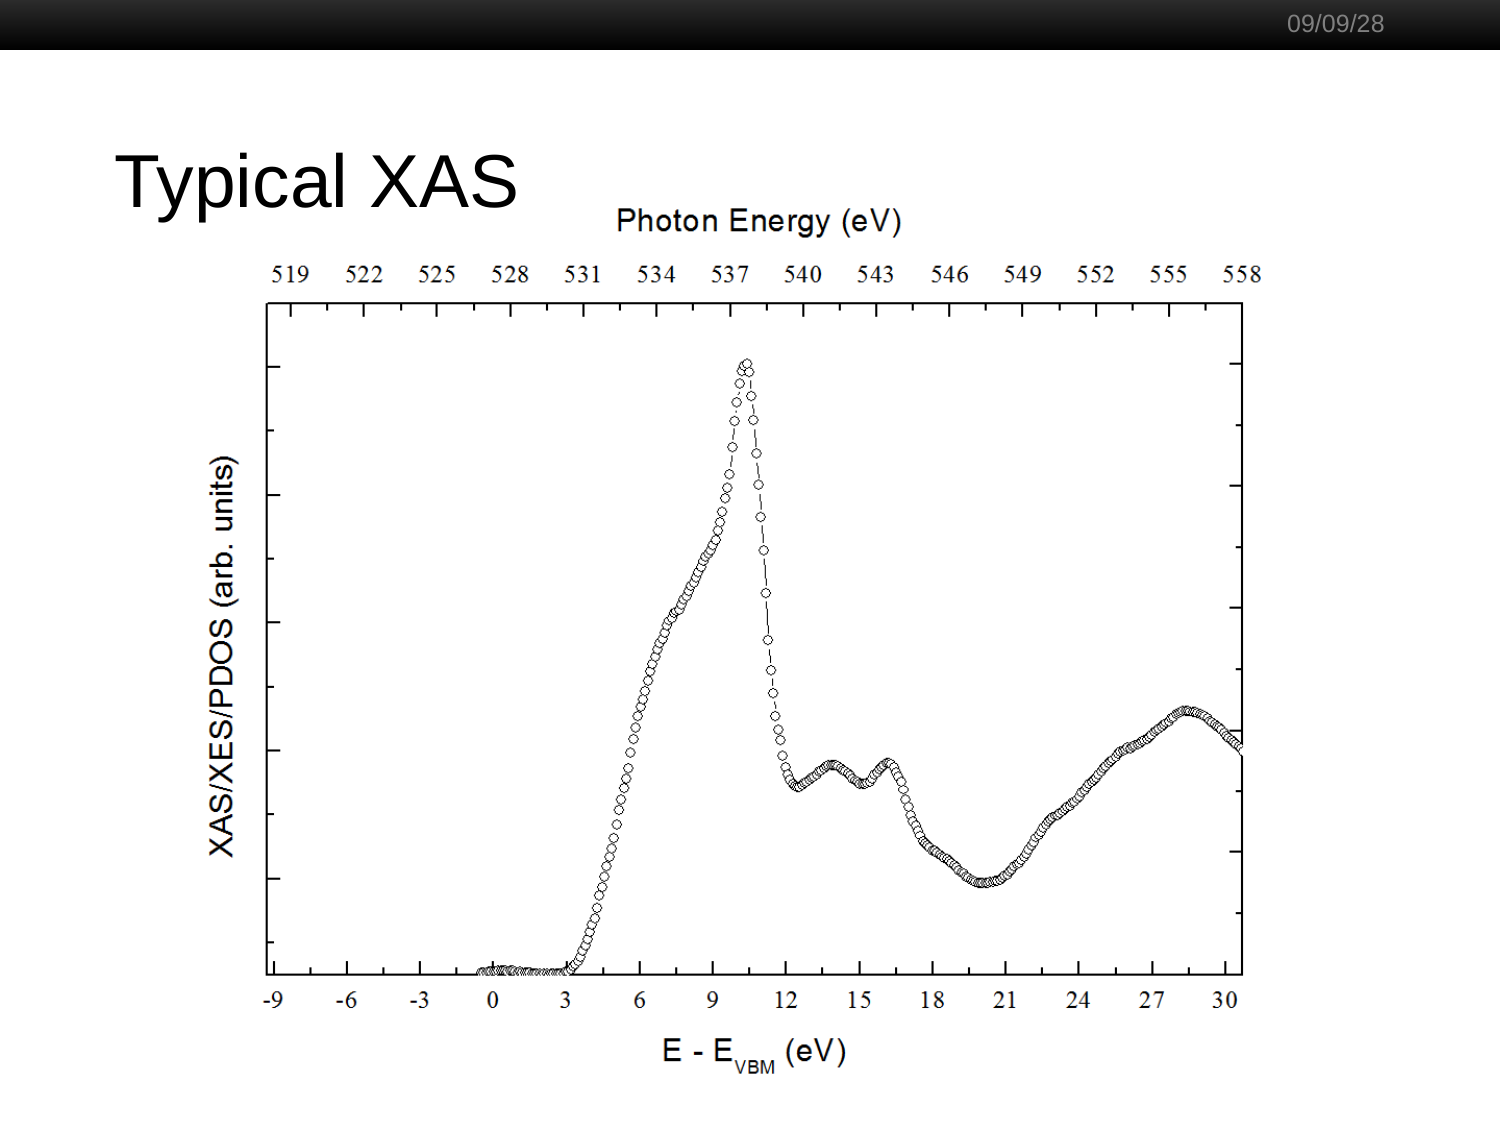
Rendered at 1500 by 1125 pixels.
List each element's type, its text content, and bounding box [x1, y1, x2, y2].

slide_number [1087, 0, 1401, 51]
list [198, 198, 1266, 1081]
text_box [46, 949, 329, 1090]
title Typical XAS [99, 124, 1401, 238]
